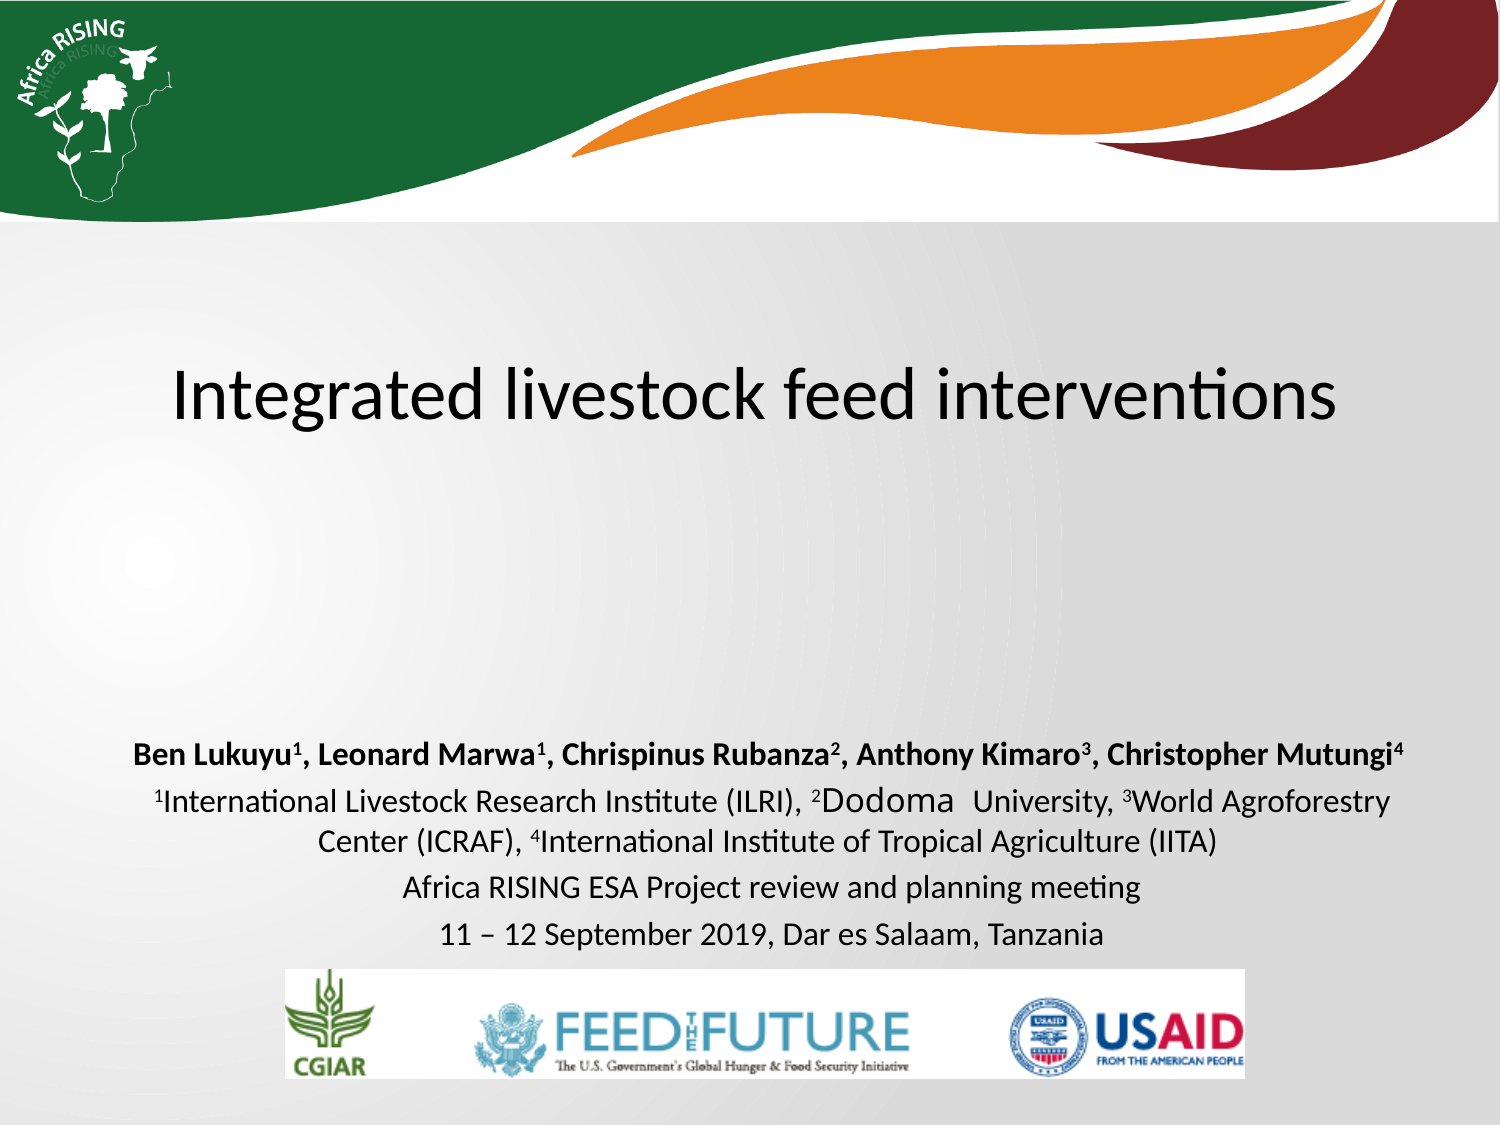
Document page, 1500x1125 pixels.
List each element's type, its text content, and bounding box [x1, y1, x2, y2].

list Ben Lukuyu1, Leonard Marwa1, Chrispinus Rubanza2, Anthony Kimaro3, Christopher Mutungi4 1International Livestock Research Institute (ILRI), 2Dodoma University, 3World Agroforestry Center (ICRAF), 4International Institute of Tropical Agriculture (IITA) Africa RISING ESA Project review and planning meeting 11 – 12 September 2019, Dar es Salaam, Tanzania [94, 725, 1432, 925]
picture [0, 0, 1499, 222]
list Integrated livestock feed interventions [112, 337, 1413, 450]
picture [285, 969, 1245, 1079]
